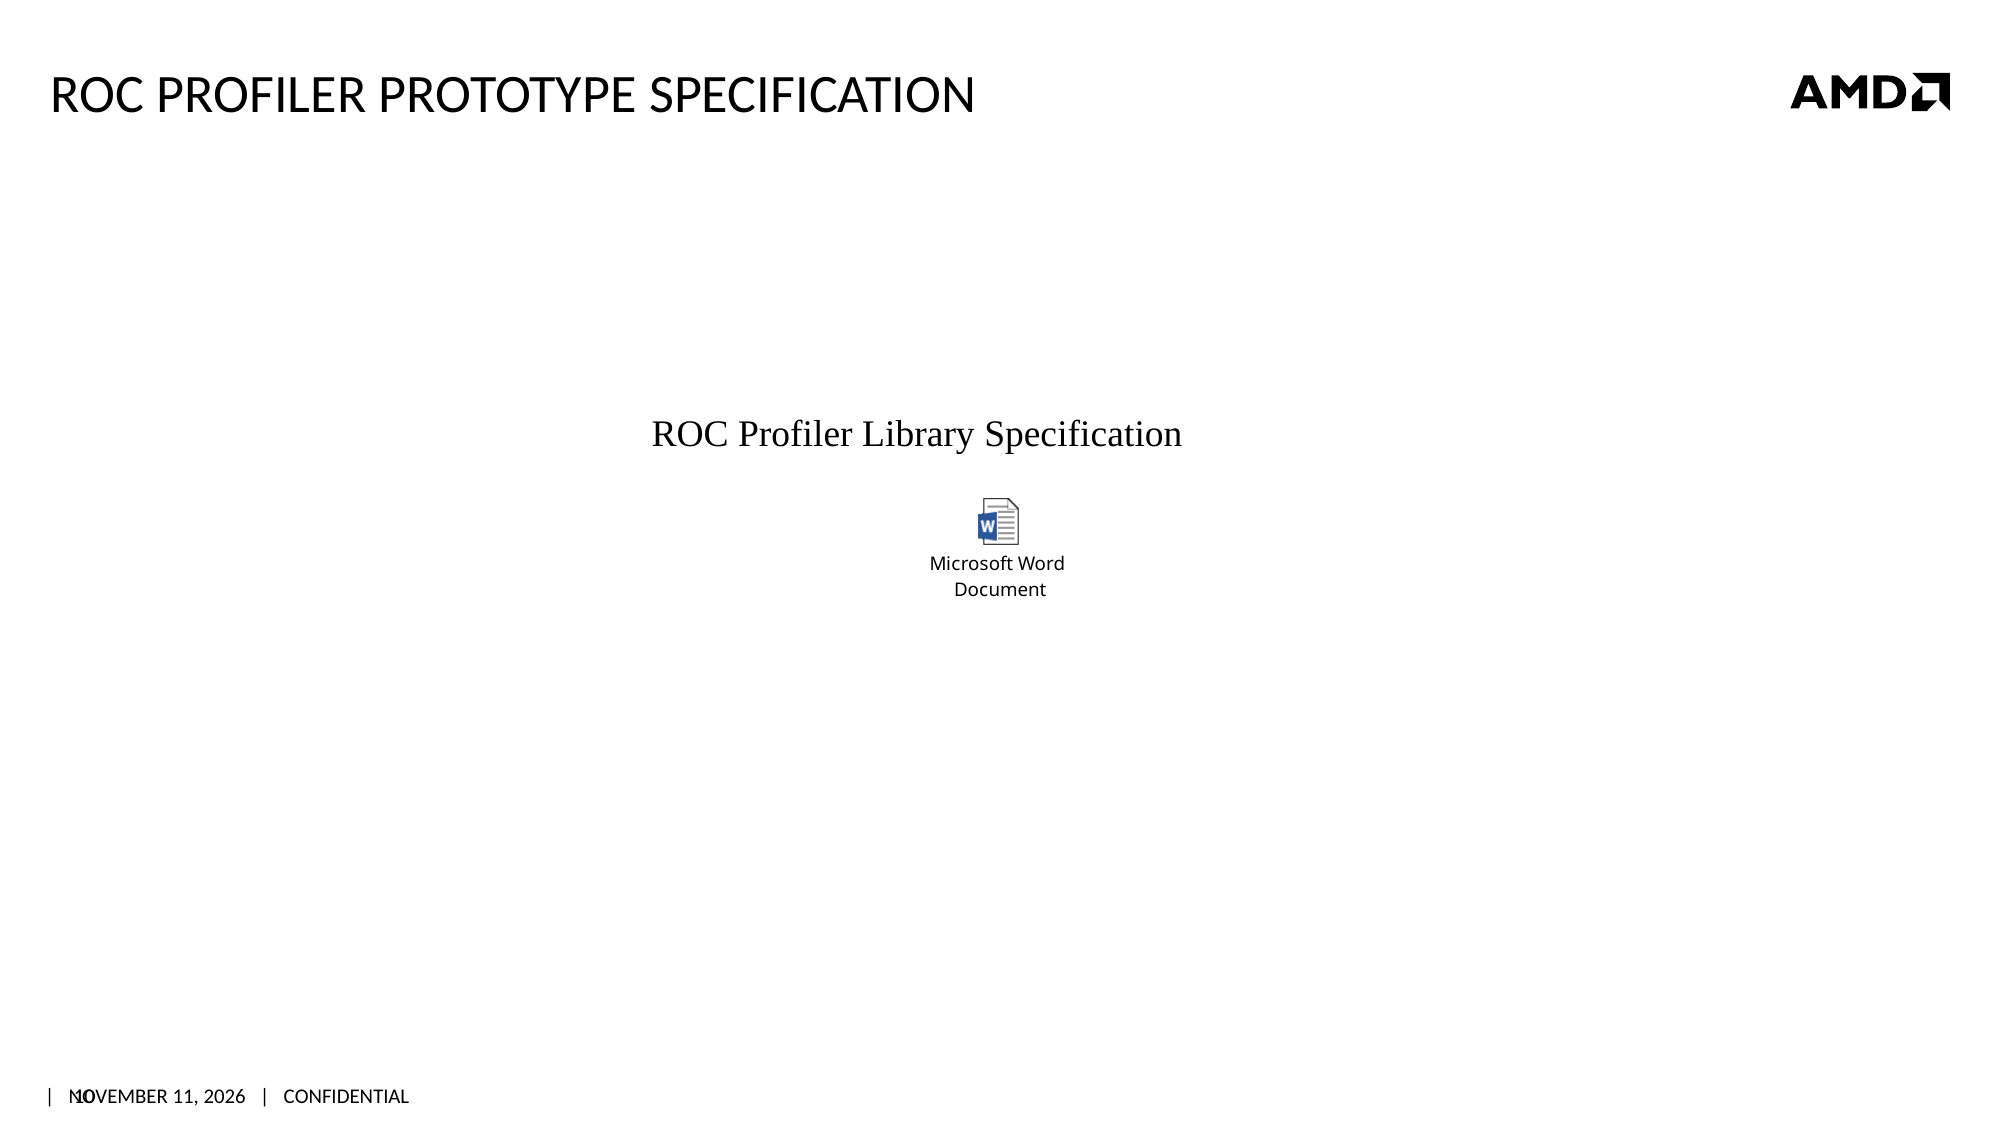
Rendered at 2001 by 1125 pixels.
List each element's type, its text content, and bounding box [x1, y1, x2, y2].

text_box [924, 495, 1076, 629]
title ROC Profiler PROTOTYPE specification [50, 45, 1761, 124]
text_box ROC Profiler Library Specification [455, 401, 1379, 462]
